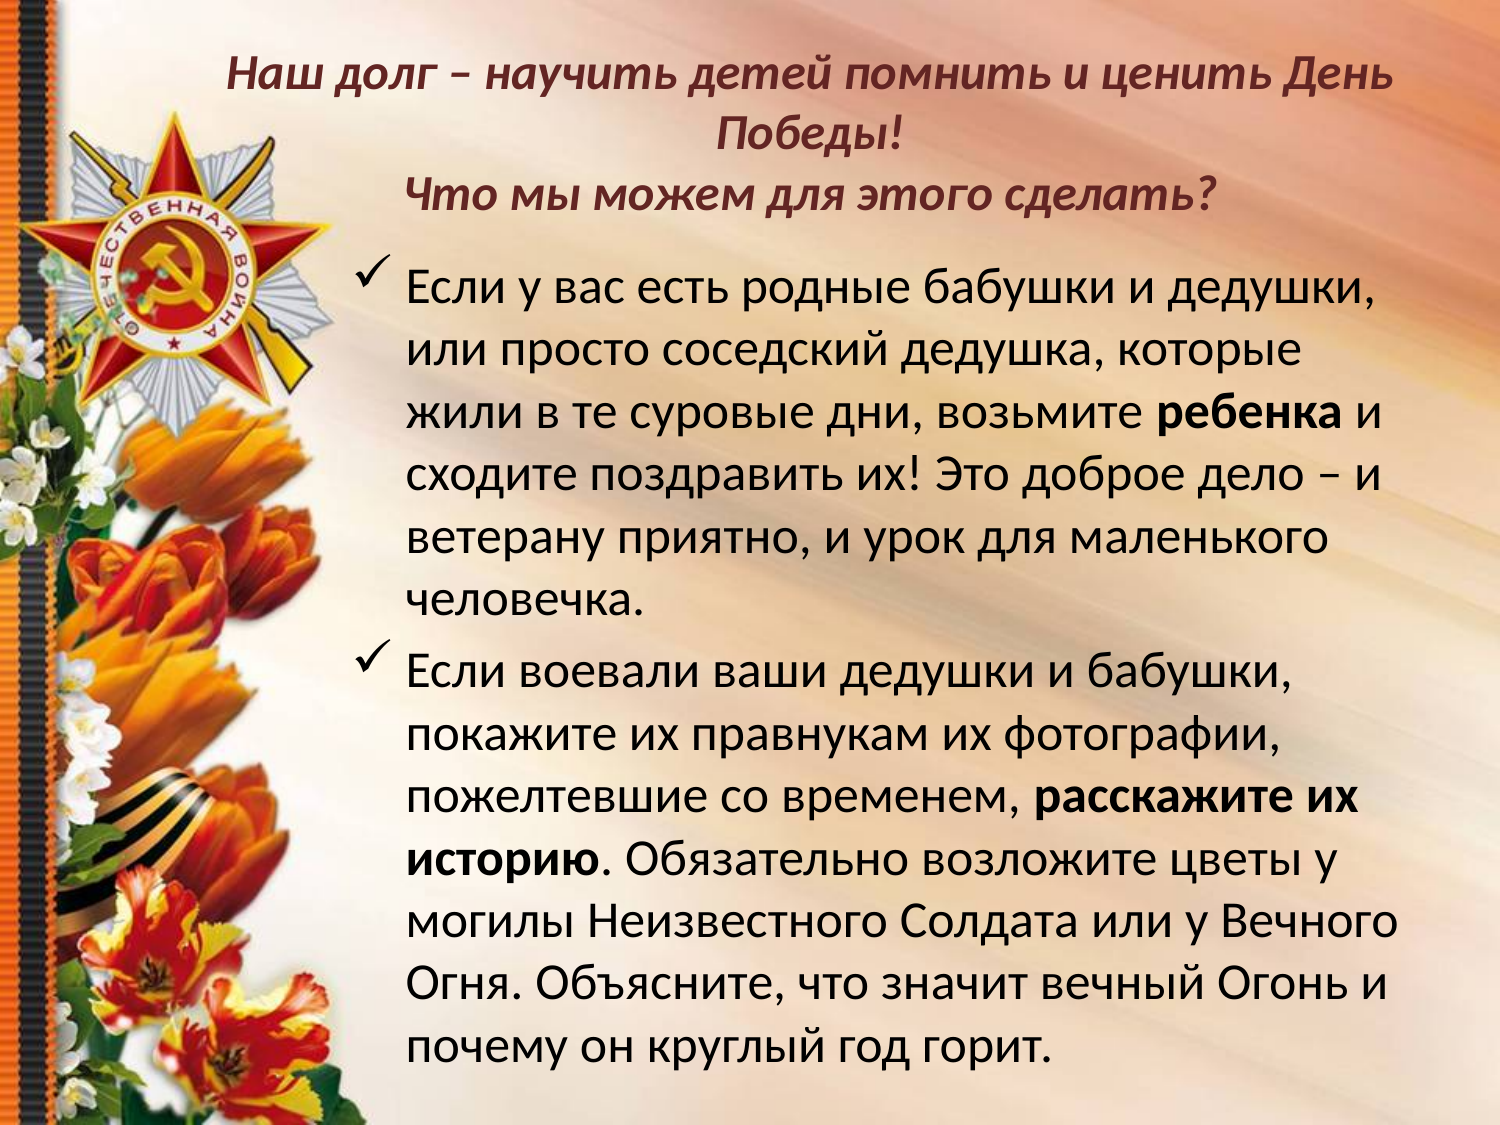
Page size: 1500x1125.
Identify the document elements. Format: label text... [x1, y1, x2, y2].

title Наш долг – научить детей помнить и ценить День Победы! Что мы можем для этого сделать? [194, 30, 1425, 315]
picture [0, 0, 1500, 1125]
list Если у вас есть родные бабушки и дедушки, или просто соседский дедушка, которые жили в те суровые дни, возьмите ребенка и сходите поздравить их! Это доброе дело – и ветерану приятно, и урок для маленького человечка. Если воевали ваши дедушки и бабушки, покажите их правнукам их фотографии, пожелтевшие со временем, расскажите их историю. Обязательно возложите цветы у могилы Неизвестного Солдата или у Вечного Огня. Объясните, что значит вечный Огонь и почему он круглый год горит. [336, 243, 1425, 1094]
